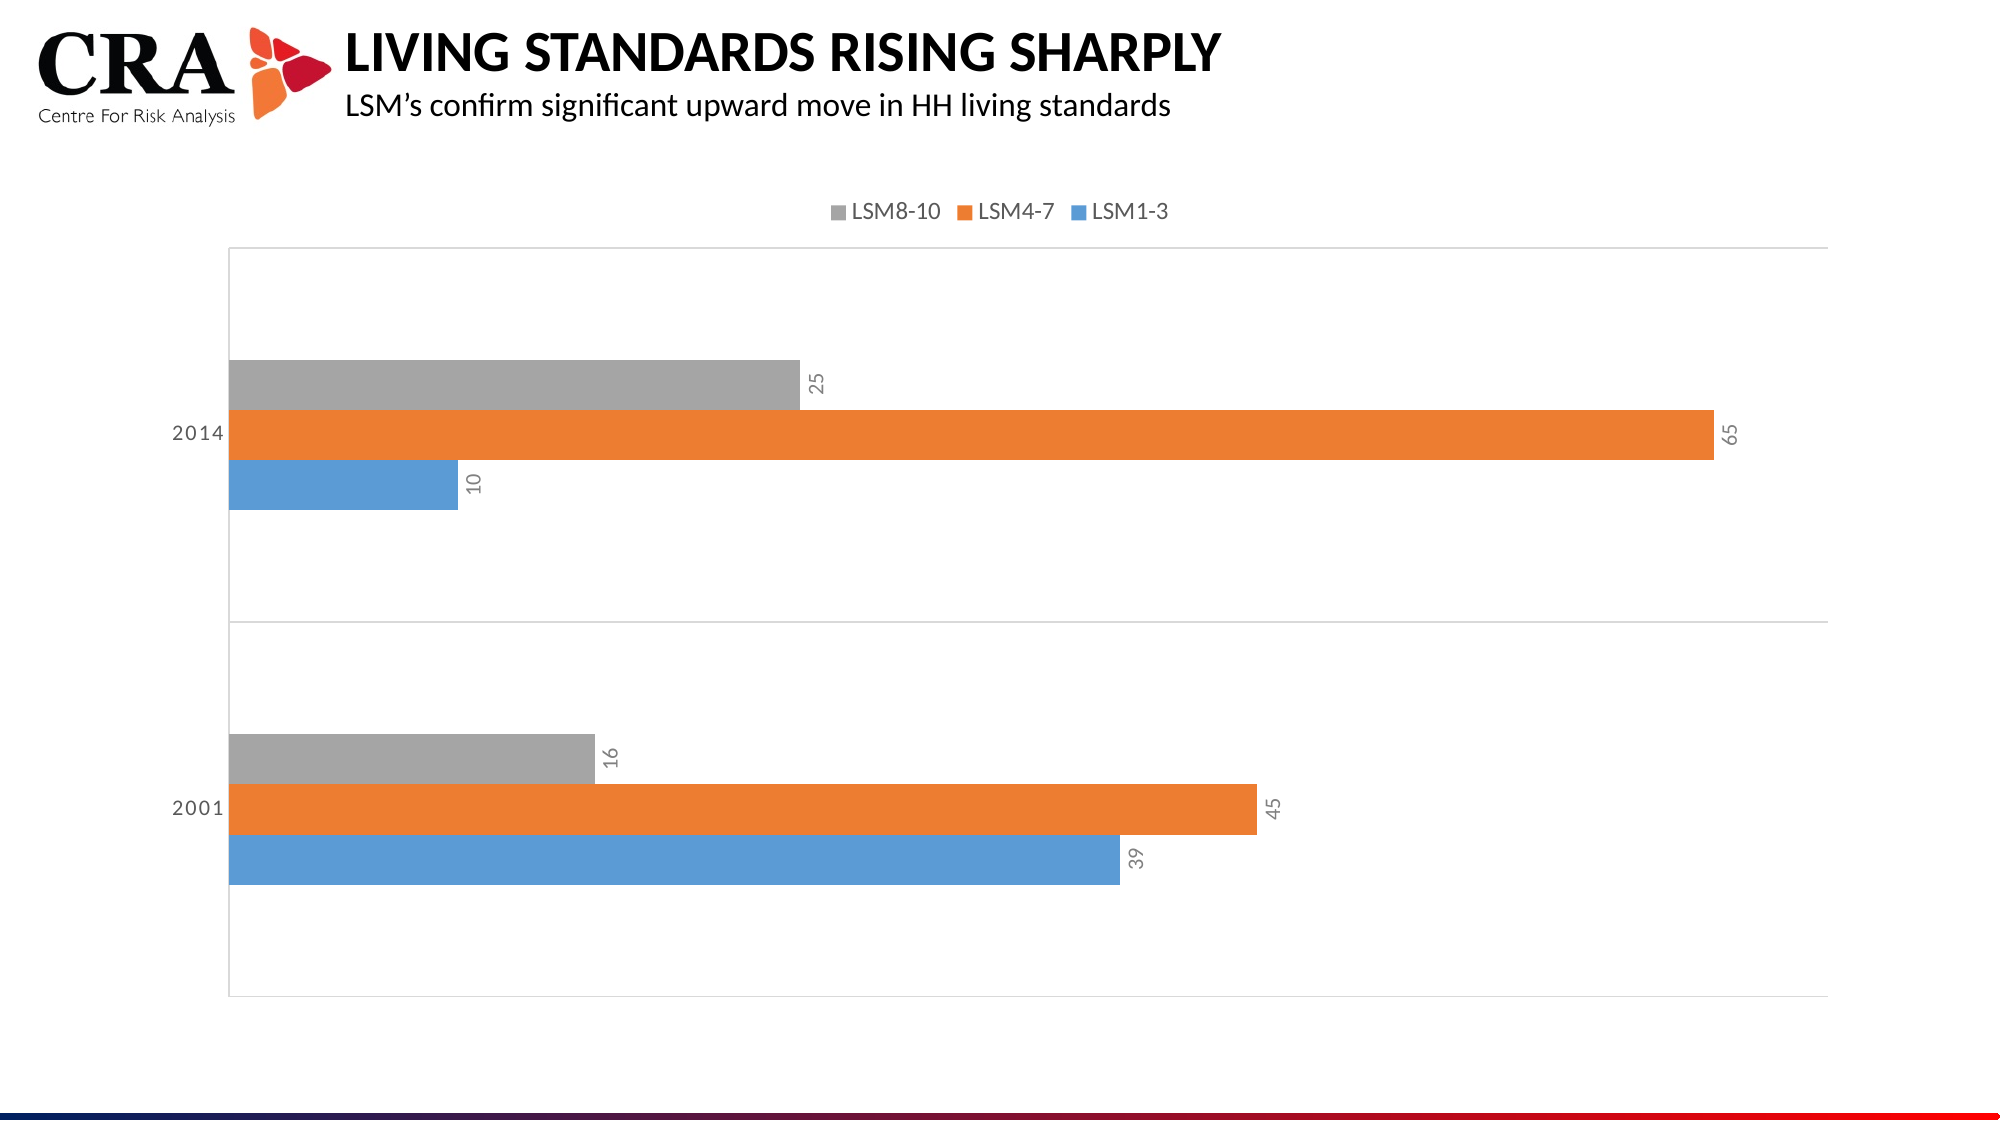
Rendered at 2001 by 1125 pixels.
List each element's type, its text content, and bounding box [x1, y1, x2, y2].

chart [137, 183, 1863, 1014]
text_box LIVING STANDARDS RISING SHARPLY LSM’s confirm significant upward move in HH living standards [330, 5, 1848, 176]
picture [23, 11, 346, 137]
text_box [0, 1111, 2000, 1122]
